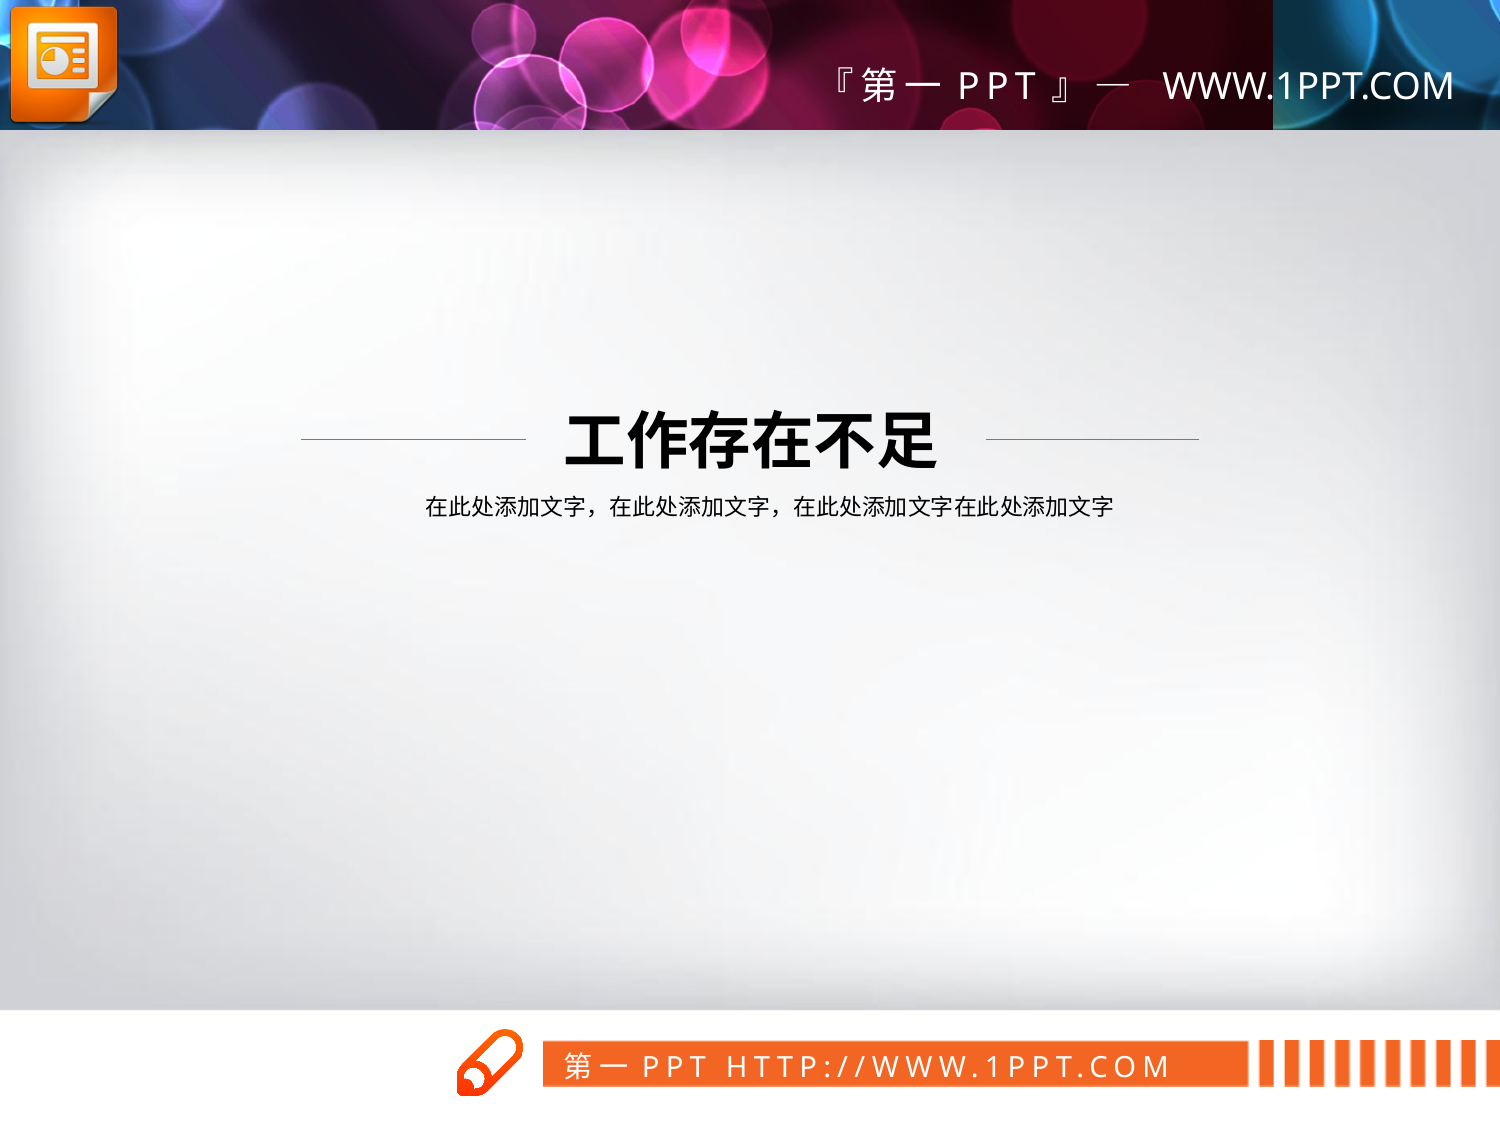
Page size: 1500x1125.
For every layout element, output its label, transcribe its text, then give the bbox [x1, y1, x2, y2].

text_box 在此处添加文字，在此处添加文字，在此处添加文字在此处添加文字 [390, 484, 1150, 528]
text_box 工作存在不足 [549, 393, 957, 484]
picture [0, 0, 1500, 1012]
picture [543, 1040, 1500, 1087]
